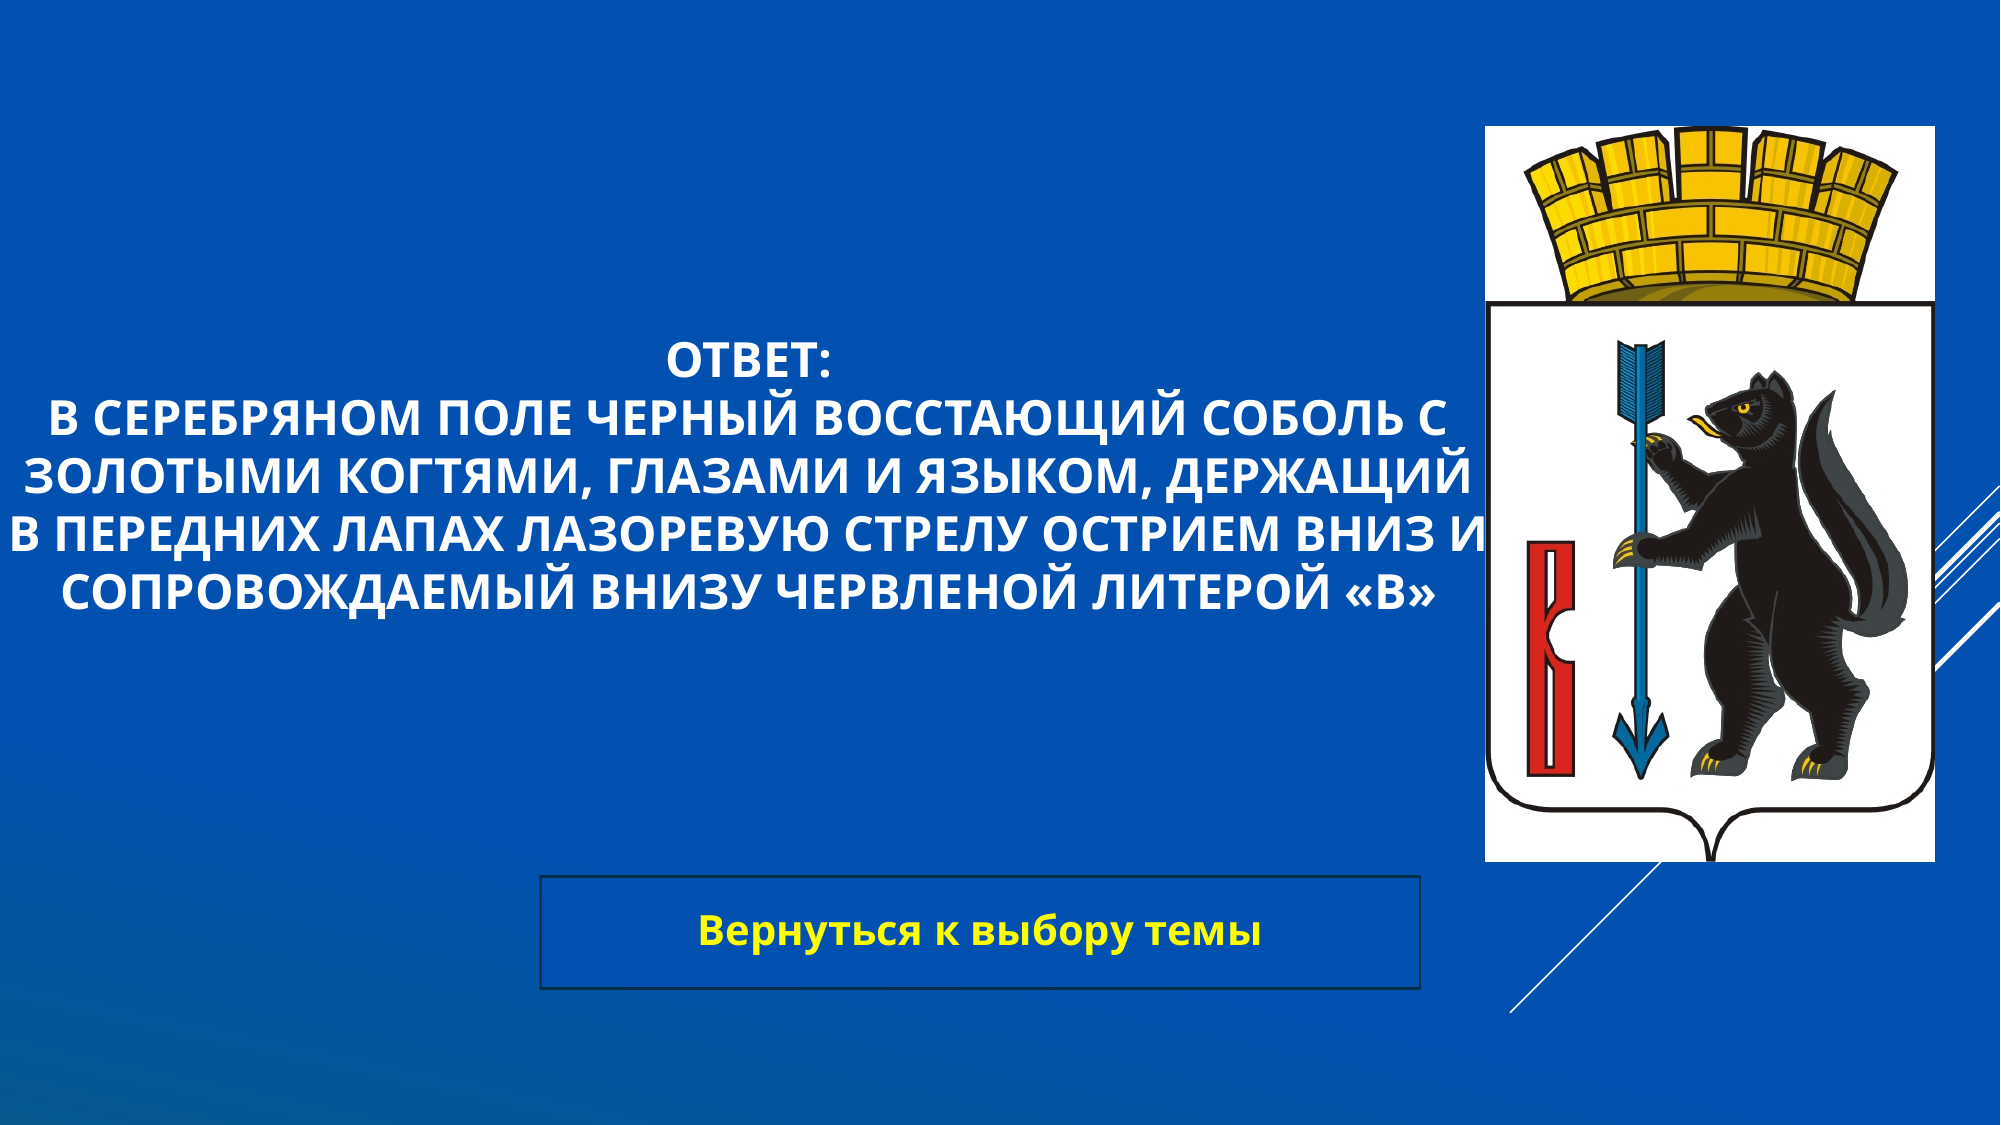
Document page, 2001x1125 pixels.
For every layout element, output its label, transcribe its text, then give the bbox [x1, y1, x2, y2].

picture [1484, 126, 1935, 863]
title Ответ: В серебряном поле черный восстающий соболь с золотыми когтями, глазами и языком, держащий в передних лапах лазоревую стрелу острием вниз и сопровождаемый внизу червленой литерой «В» [0, 295, 1484, 653]
